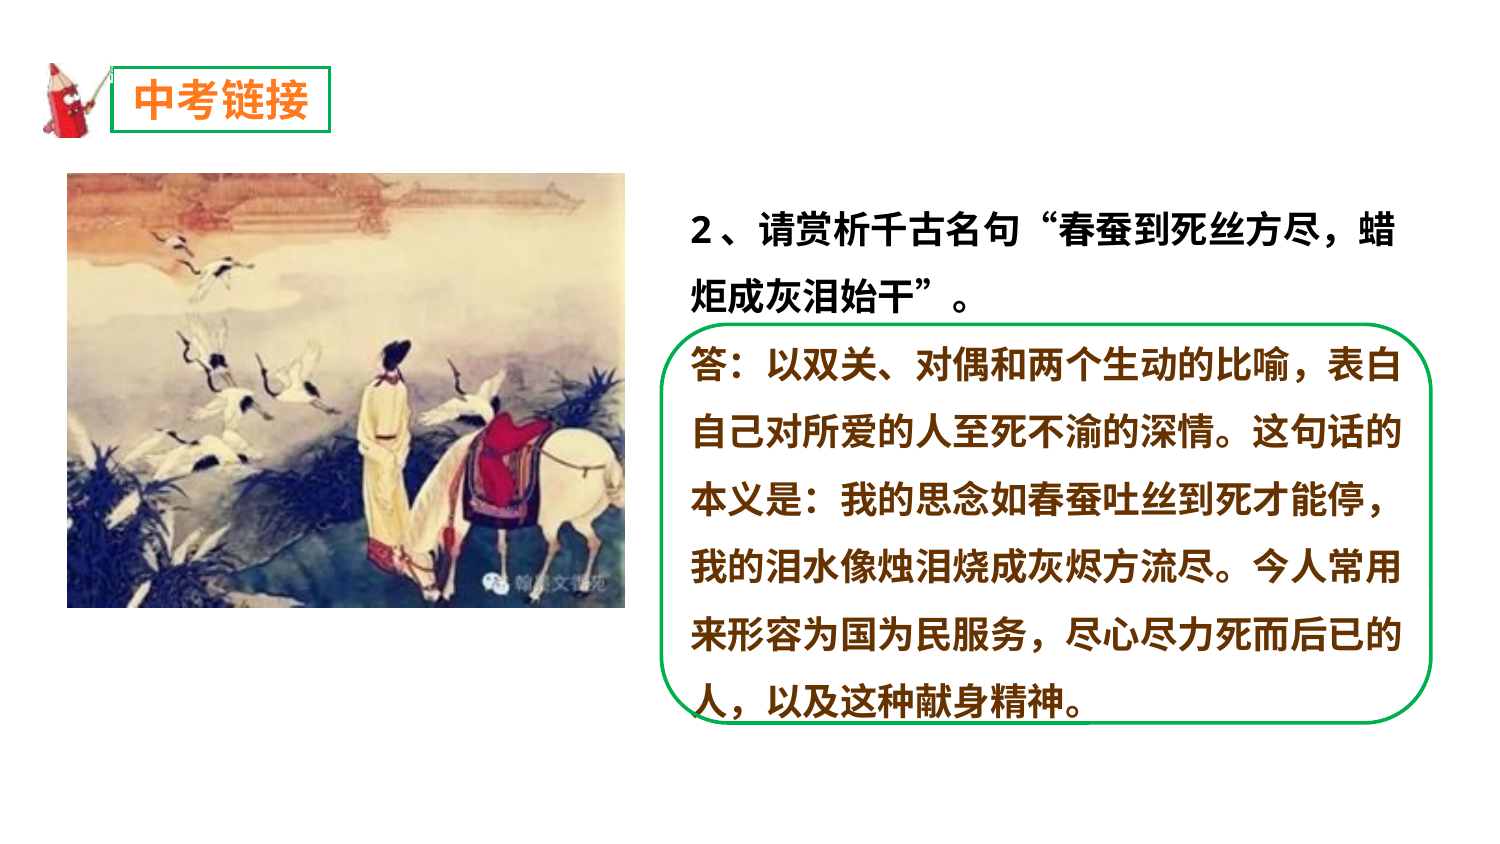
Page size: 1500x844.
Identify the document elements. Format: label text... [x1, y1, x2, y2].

text_box 2、请赏析千古名句“春蚕到死丝方尽，蜡炬成灰泪始干”。 答：以双关、对偶和两个生动的比喻，表白自己对所爱的人至死不渝的深情。这句话的本义是：我的思念如春蚕吐丝到死才能停，我的泪水像烛泪烧成灰烬方流尽。今人常用来形容为国为民服务，尽心尽力死而后已的人，以及这种献身精神。 [679, 177, 1424, 357]
picture [43, 63, 113, 138]
text_box [660, 323, 1432, 724]
text_box 2、请赏析千古名句“春蚕到死丝方尽，蜡炬成灰泪始干”。 答：以双关、对偶和两个生动的比喻，表白自己对所爱的人至死不渝的深情。这句话的本义是：我的思念如春蚕吐丝到死才能停，我的泪水像烛泪烧成灰烬方流尽。今人常用来形容为国为民服务，尽心尽力死而后已的人，以及这种献身精神。 [679, 690, 1424, 729]
picture [67, 173, 625, 608]
text_box 中考链接 [113, 66, 331, 132]
